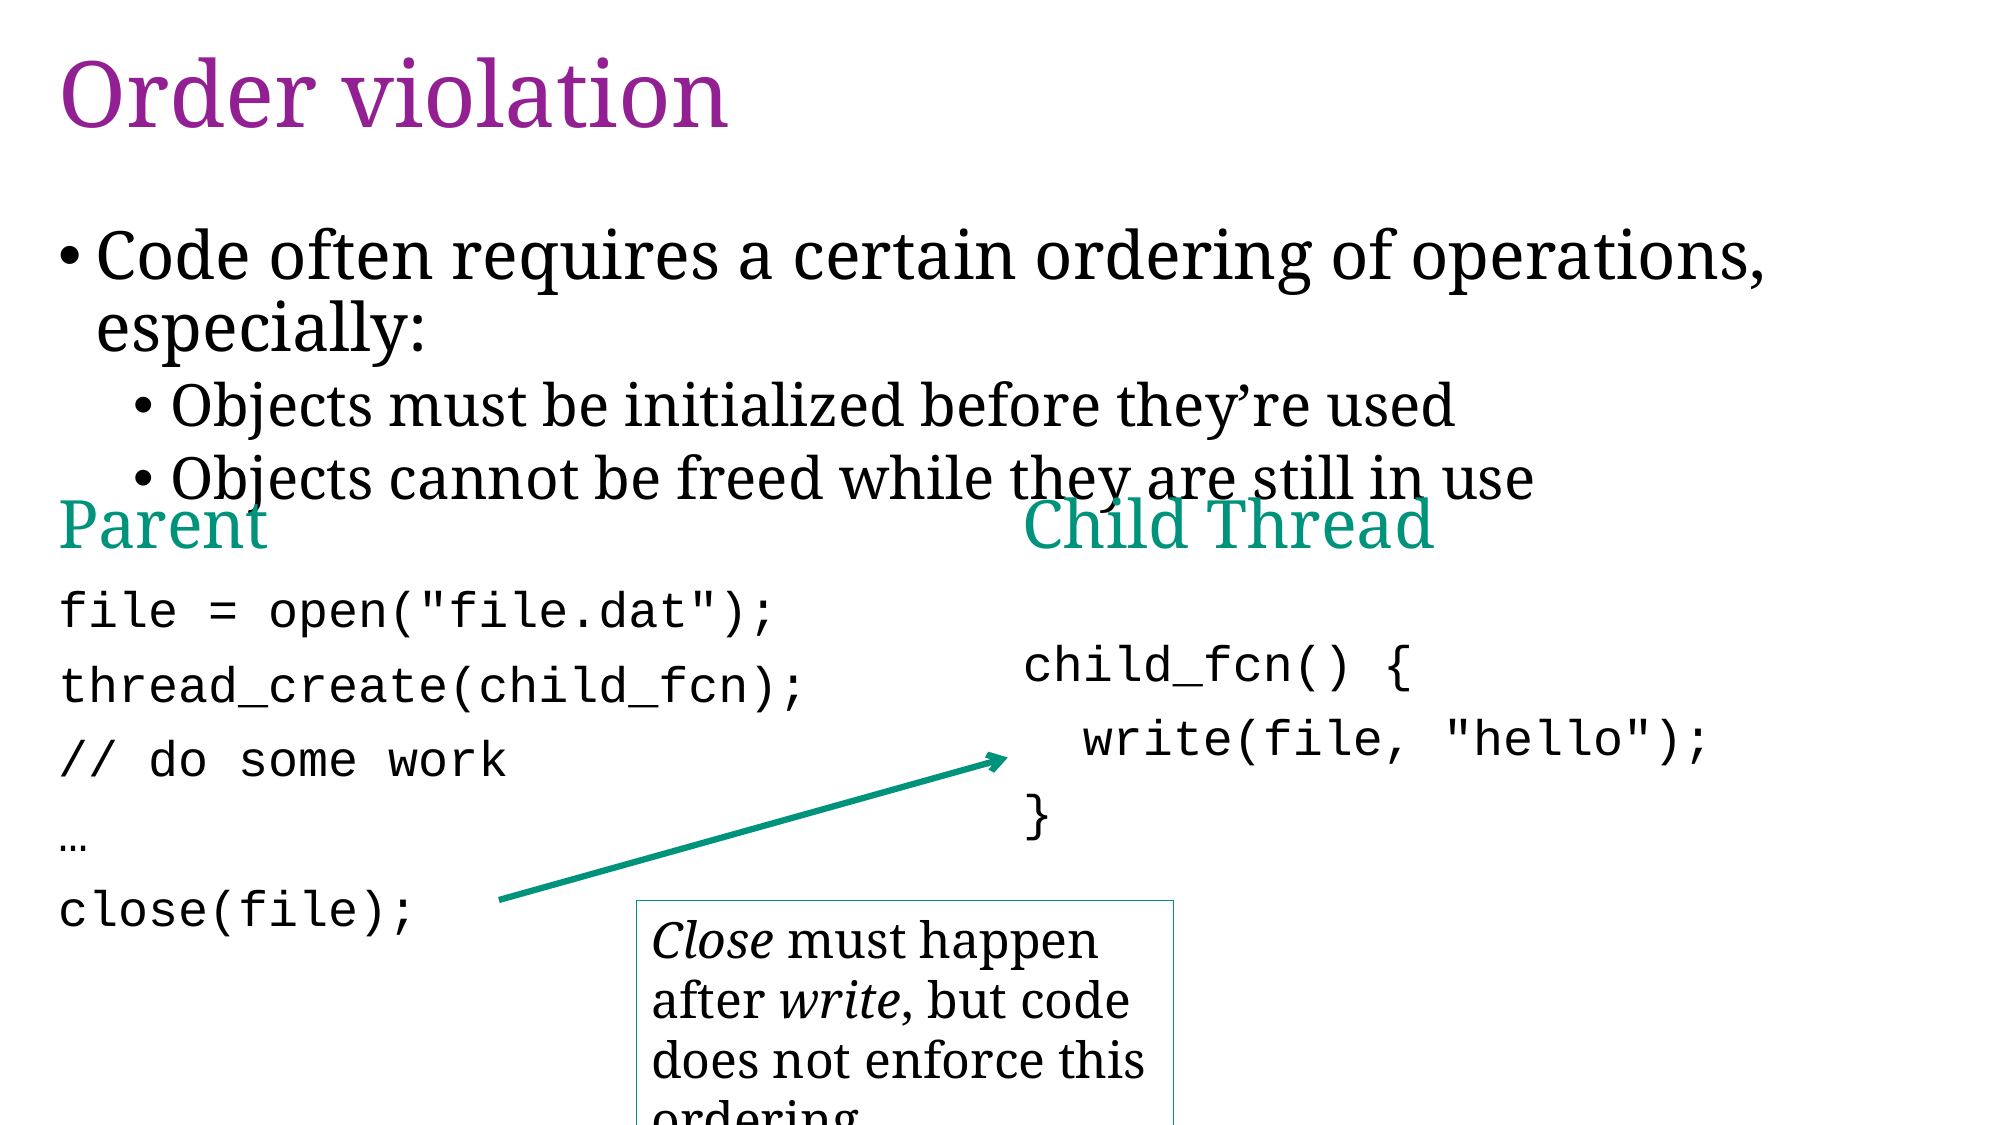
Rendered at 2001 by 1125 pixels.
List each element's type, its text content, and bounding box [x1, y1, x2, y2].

title Order violation [43, 25, 1953, 171]
list Parent file = open("file.dat"); thread_create(child_fcn); // do some work … close(file); [43, 483, 920, 1091]
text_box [498, 757, 1008, 900]
list Code often requires a certain ordering of operations, especially: Objects must be initialized before they’re used Objects cannot be freed while they are still in use [43, 214, 1953, 465]
text_box Child Thread child_fcn() { write(file, "hello"); } [1007, 483, 1928, 919]
text_box Close must happen after write, but code does not enforce this ordering. [636, 900, 1174, 1125]
